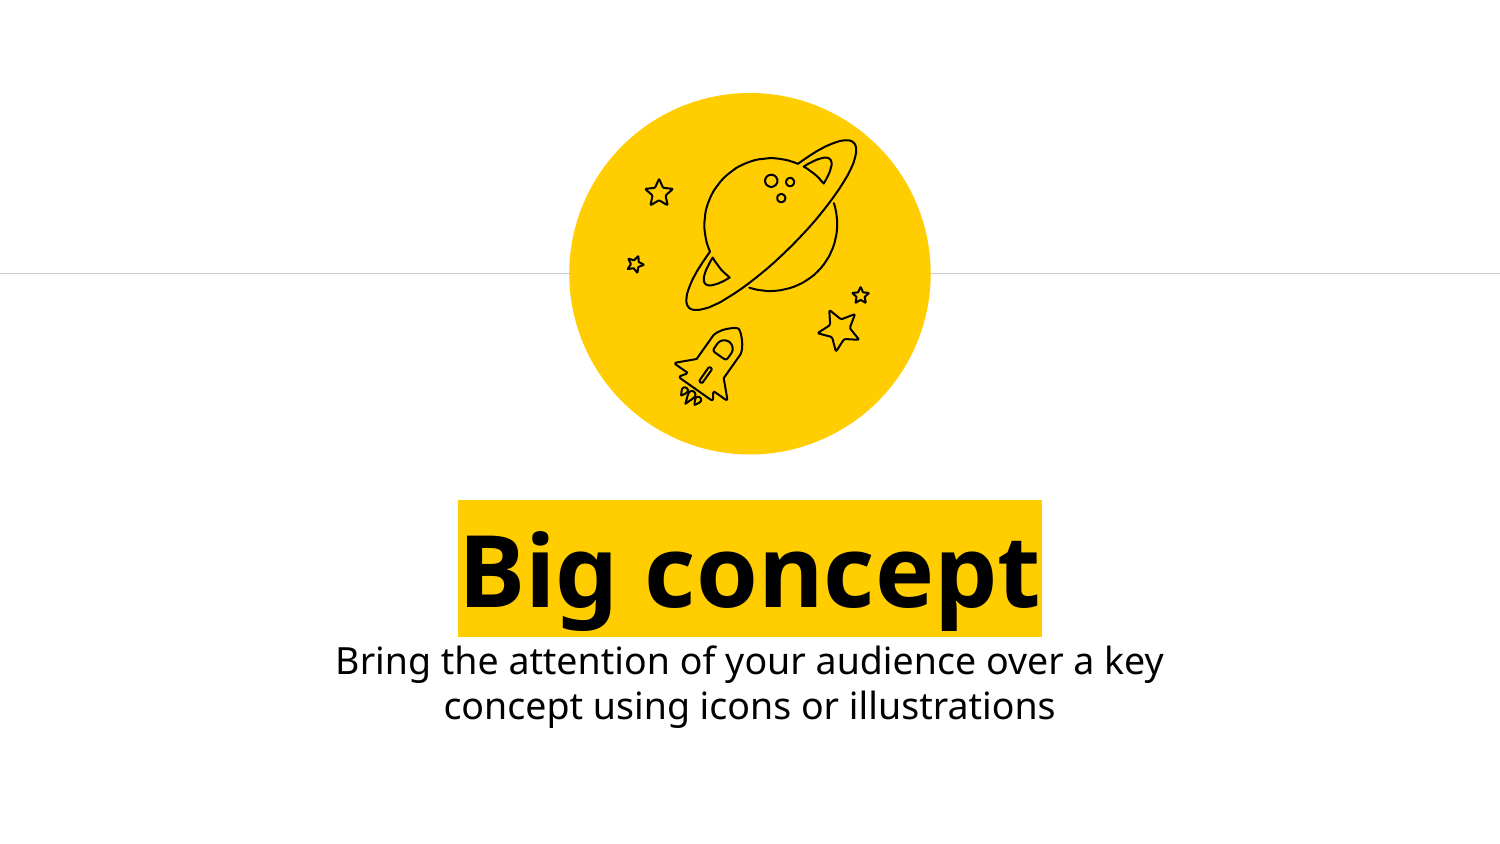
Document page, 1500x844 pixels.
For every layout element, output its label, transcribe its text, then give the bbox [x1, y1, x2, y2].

title Big concept [320, 472, 1180, 622]
subtitle Bring the attention of your audience over a key concept using icons or illustrations [320, 622, 1180, 751]
text_box [569, 283, 931, 455]
text_box [569, 92, 931, 273]
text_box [676, 331, 747, 403]
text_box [686, 139, 857, 311]
